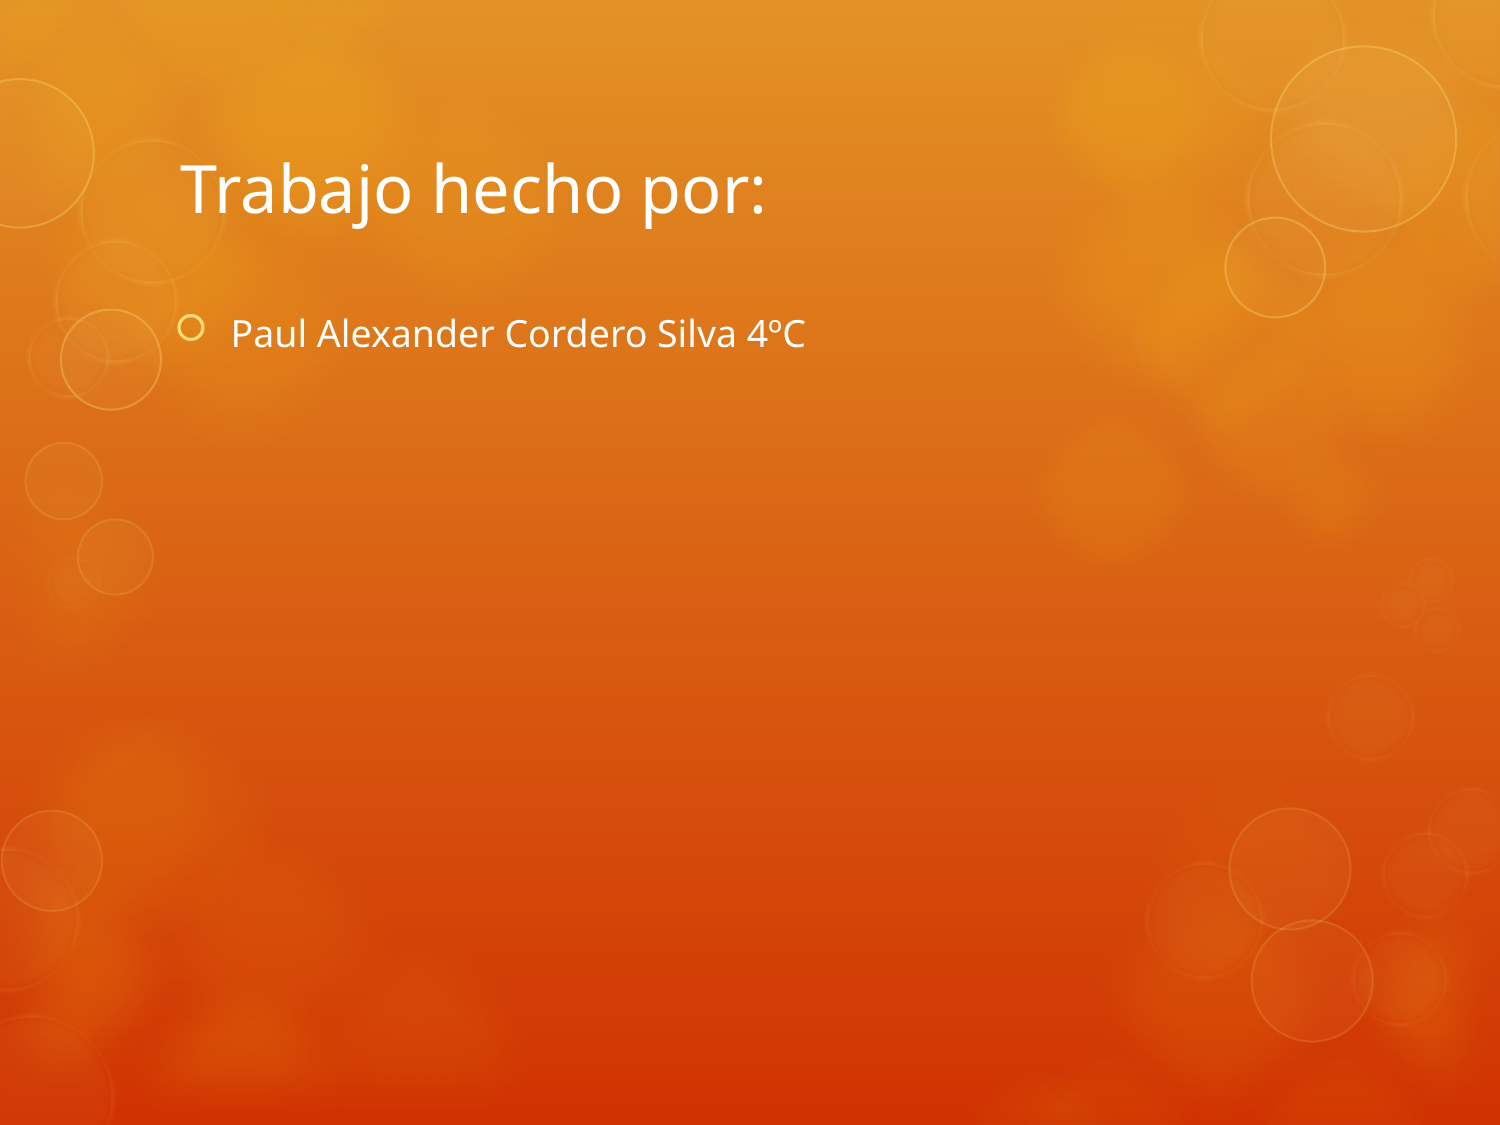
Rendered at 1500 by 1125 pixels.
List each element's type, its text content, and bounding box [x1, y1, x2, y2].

list Paul Alexander Cordero Silva 4ºC [159, 0, 1329, 665]
title Trabajo hecho por: [1329, 110, 1335, 263]
